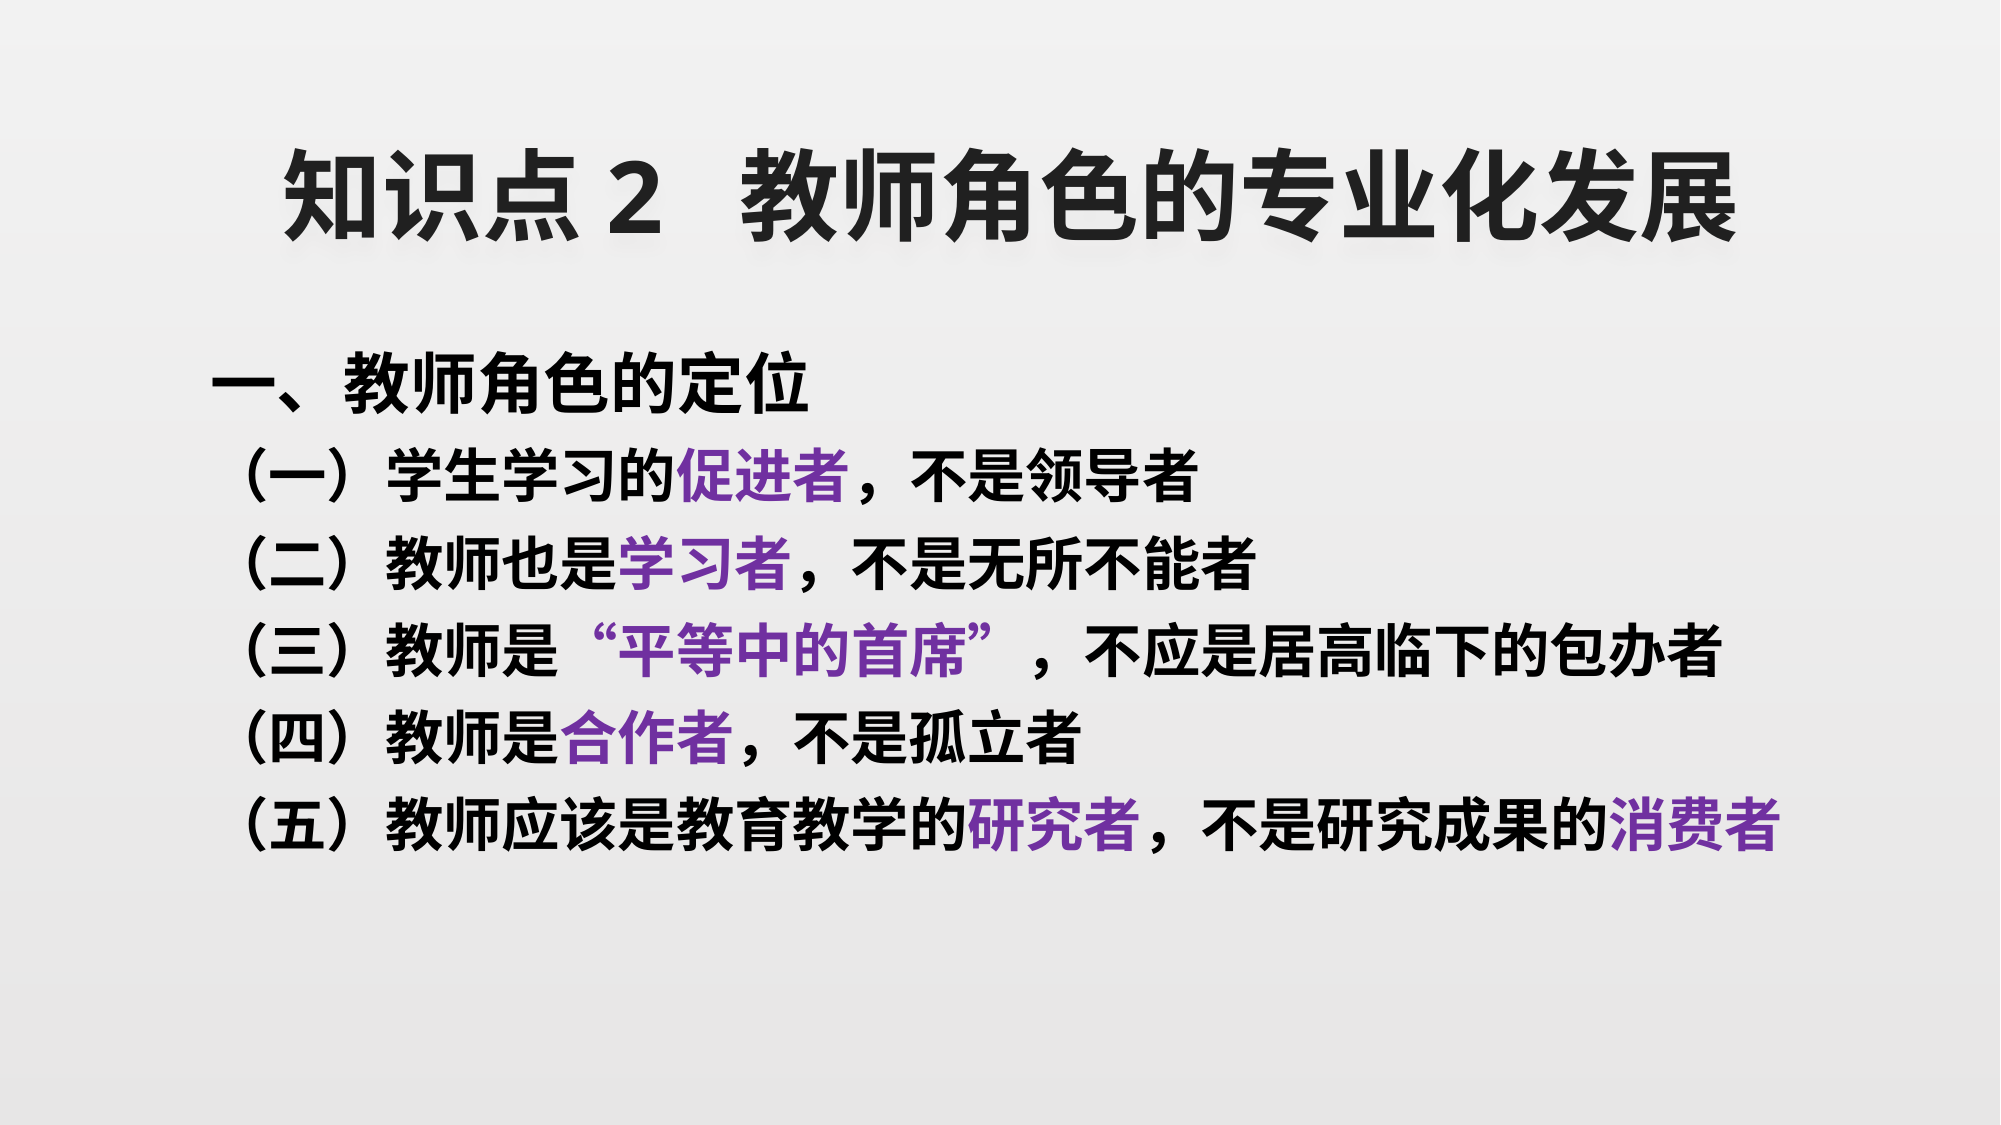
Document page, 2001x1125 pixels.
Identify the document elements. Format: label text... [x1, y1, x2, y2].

list 一、教师角色的定位 （一）学生学习的促进者，不是领导者 （二）教师也是学习者，不是无所不能者 （三）教师是“平等中的首席”，不应是居高临下的包办者 （四）教师是合作者，不是孤立者 （五）教师应该是教育教学的研究者，不是研究成果的消费者 [190, 311, 1832, 949]
title 知识点2 教师角色的专业化发展 [111, 107, 1911, 295]
